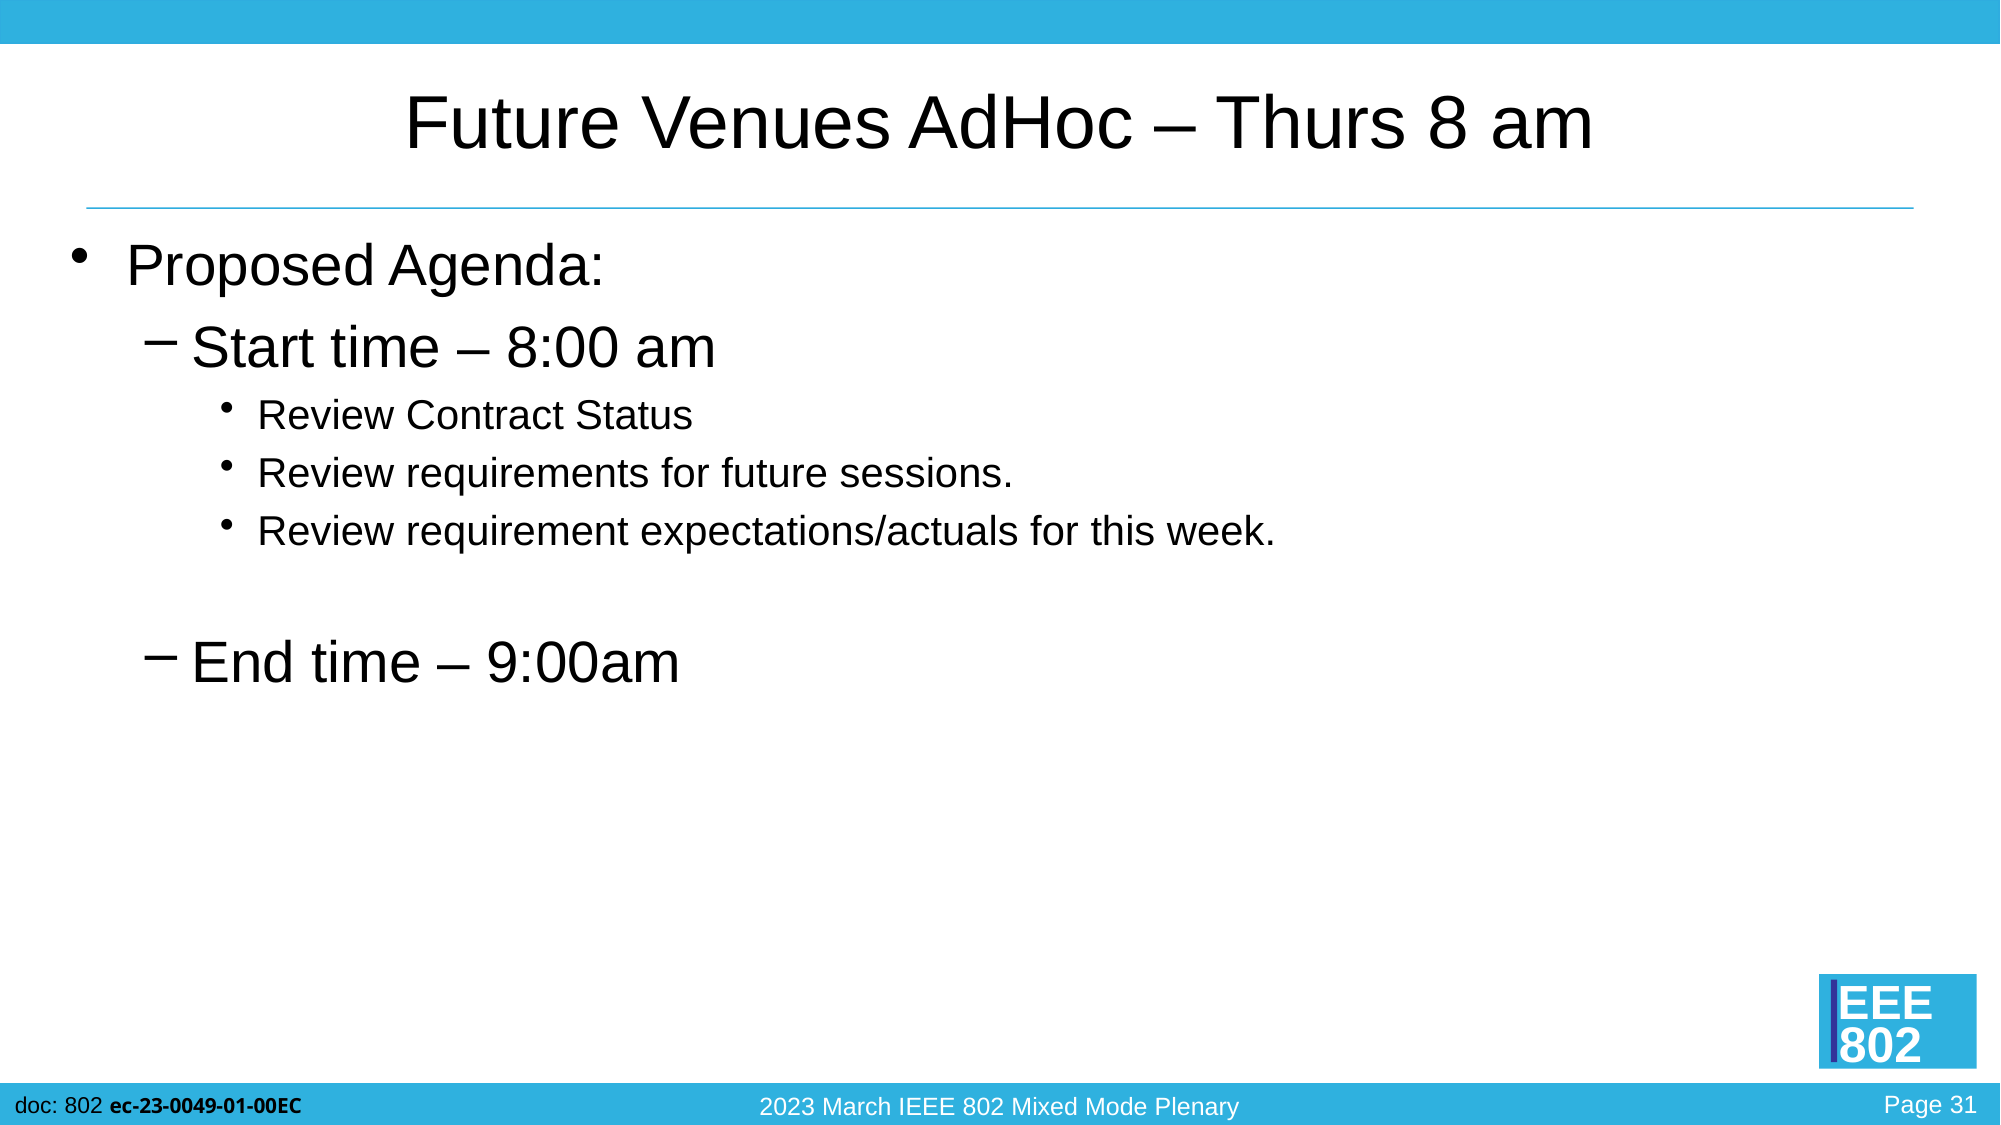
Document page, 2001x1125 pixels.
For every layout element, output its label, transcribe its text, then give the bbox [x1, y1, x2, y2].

title Future Venues AdHoc – Thurs 8 am [99, 50, 1900, 188]
list Proposed Agenda: Start time – 8:00 am Review Contract Status Review requirements for future sessions. Review requirement expectations/actuals for this week. End time – 9:00am [54, 220, 1855, 1063]
